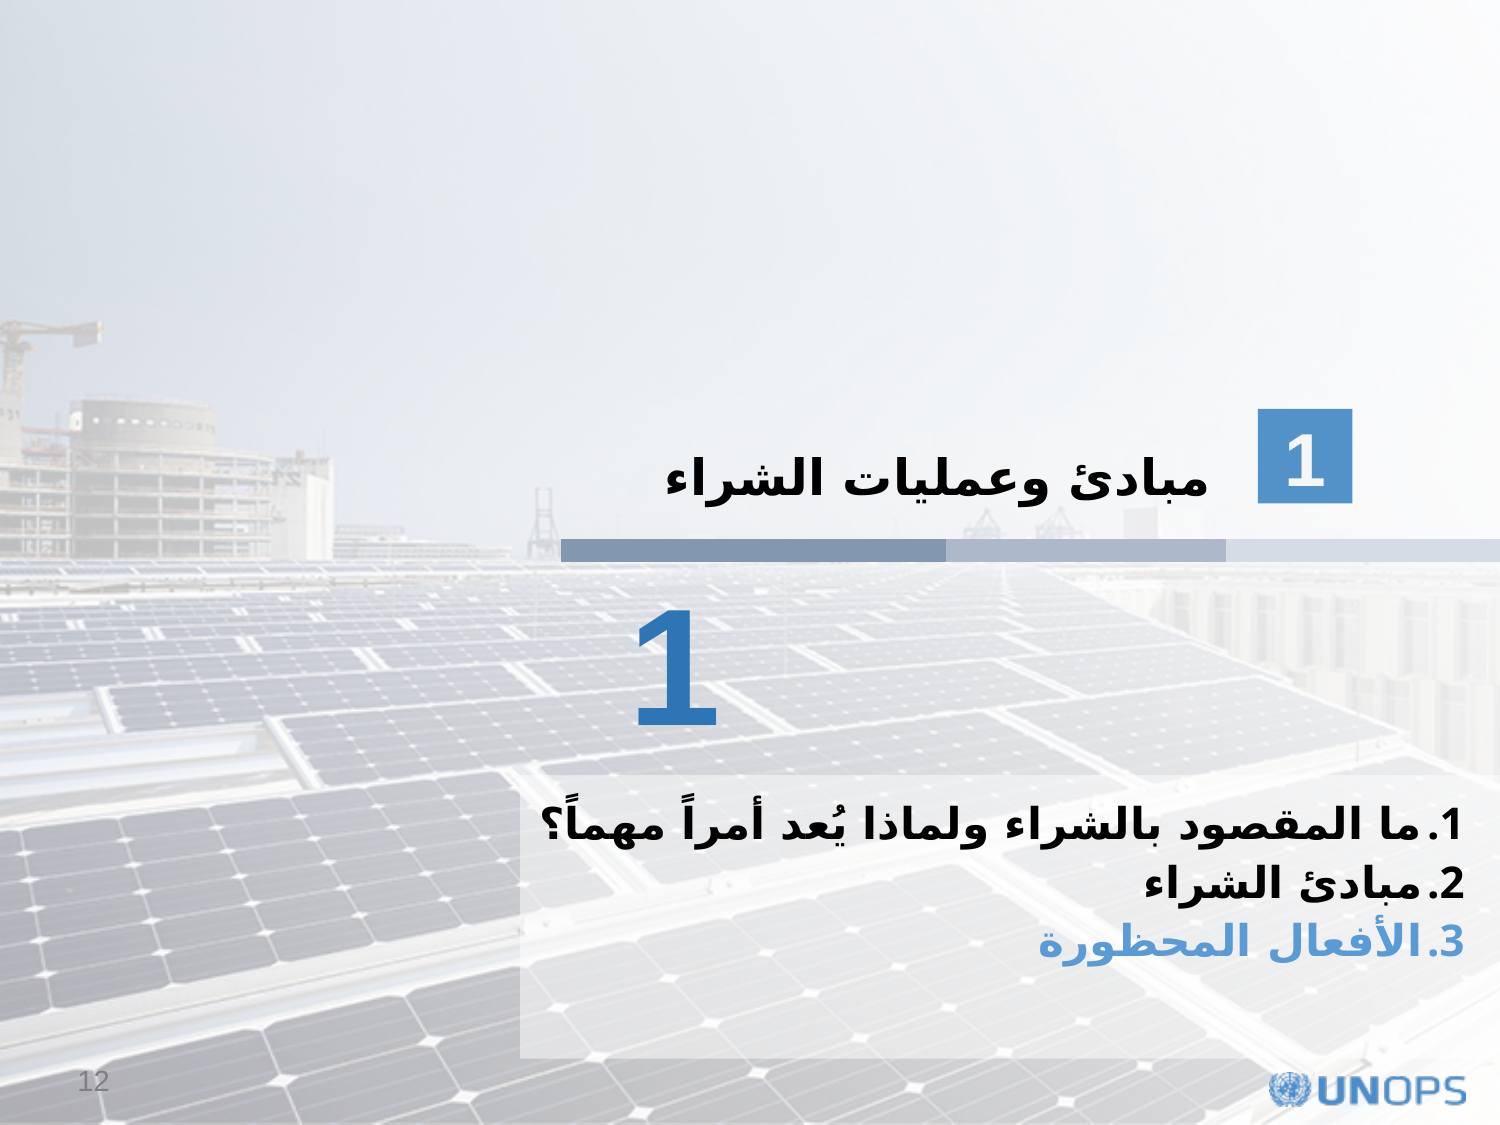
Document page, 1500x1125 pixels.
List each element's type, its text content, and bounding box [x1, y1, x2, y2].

text_box 1 [1257, 408, 1353, 504]
subtitle مبادئ وعمليات الشراء [375, 444, 1226, 504]
text_box ما المقصود بالشراء ولماذا يُعد أمراً مهماً؟ مبادئ الشراء الأفعال المحظورة [520, 775, 1500, 1059]
picture [1269, 1072, 1466, 1107]
list 1 [596, 574, 754, 775]
